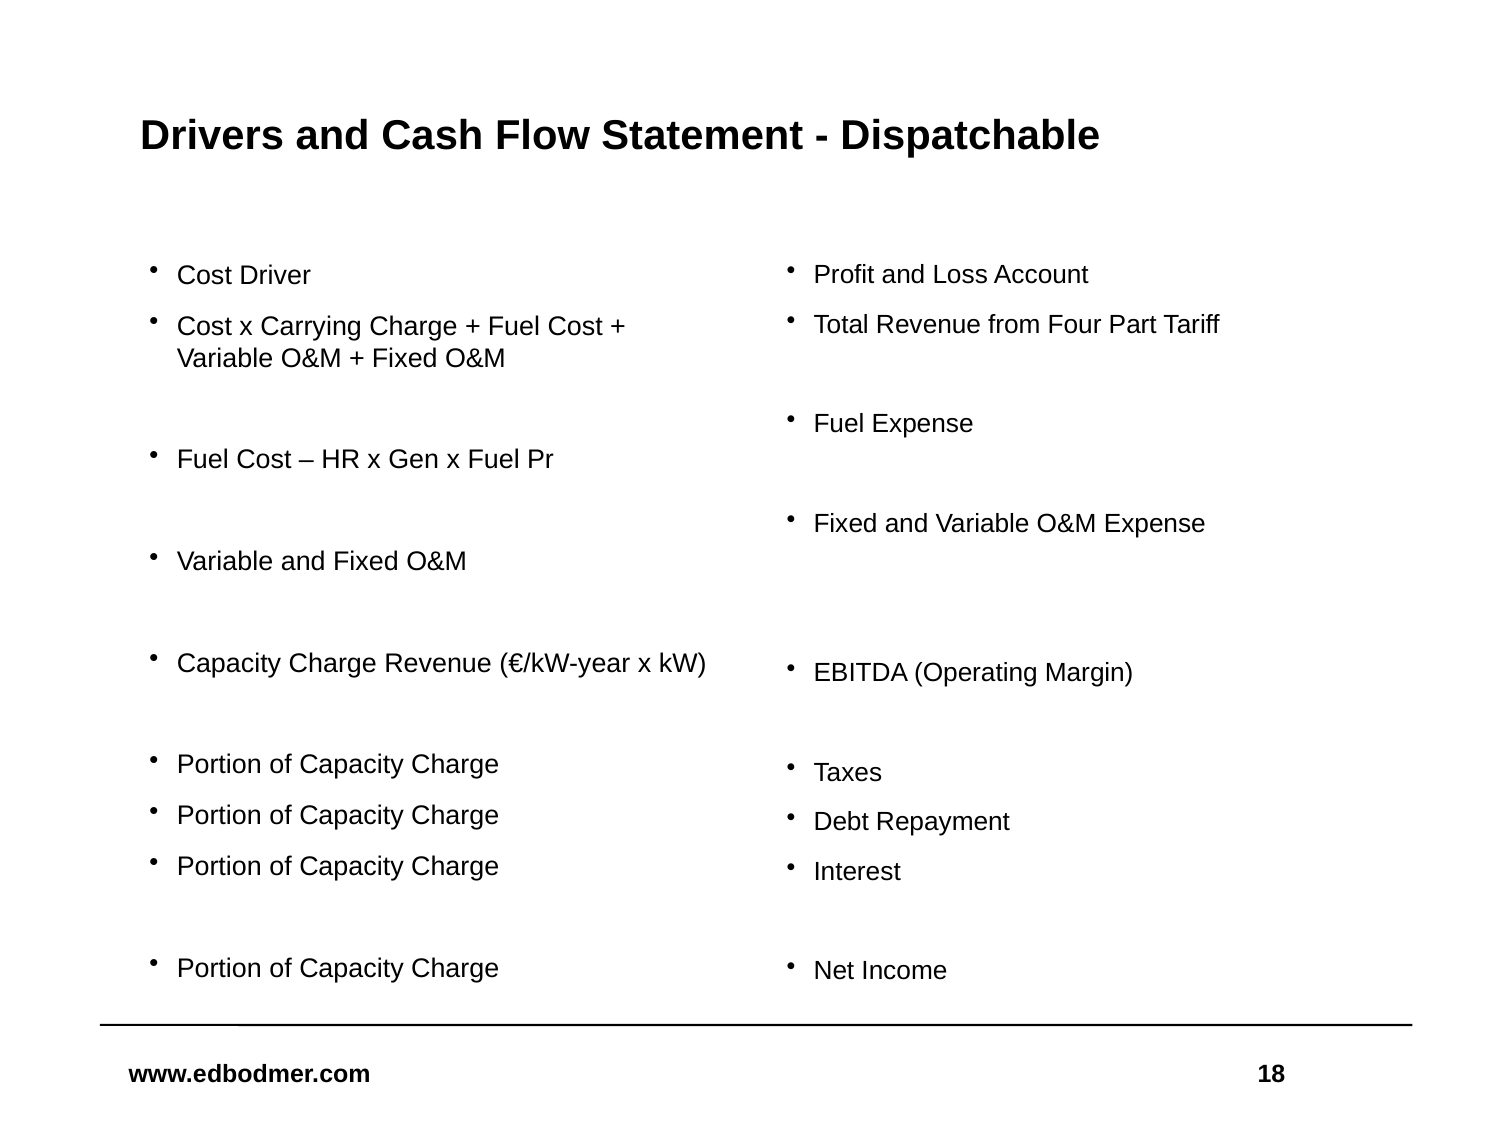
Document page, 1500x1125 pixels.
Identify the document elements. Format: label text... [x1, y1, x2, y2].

list Profit and Loss Account Total Revenue from Four Part Tariff Fuel Expense Fixed and Variable O&M Expense EBITDA (Operating Margin) Taxes Debt Repayment Interest Net Income [762, 249, 1375, 1000]
list Cost Driver Cost x Carrying Charge + Fuel Cost + Variable O&M + Fixed O&M Fuel Cost – HR x Gen x Fuel Pr Variable and Fixed O&M Capacity Charge Revenue (€/kW-year x kW) Portion of Capacity Charge Portion of Capacity Charge Portion of Capacity Charge Portion of Capacity Charge [125, 249, 738, 1000]
title Drivers and Cash Flow Statement - Dispatchable [125, 99, 1288, 225]
